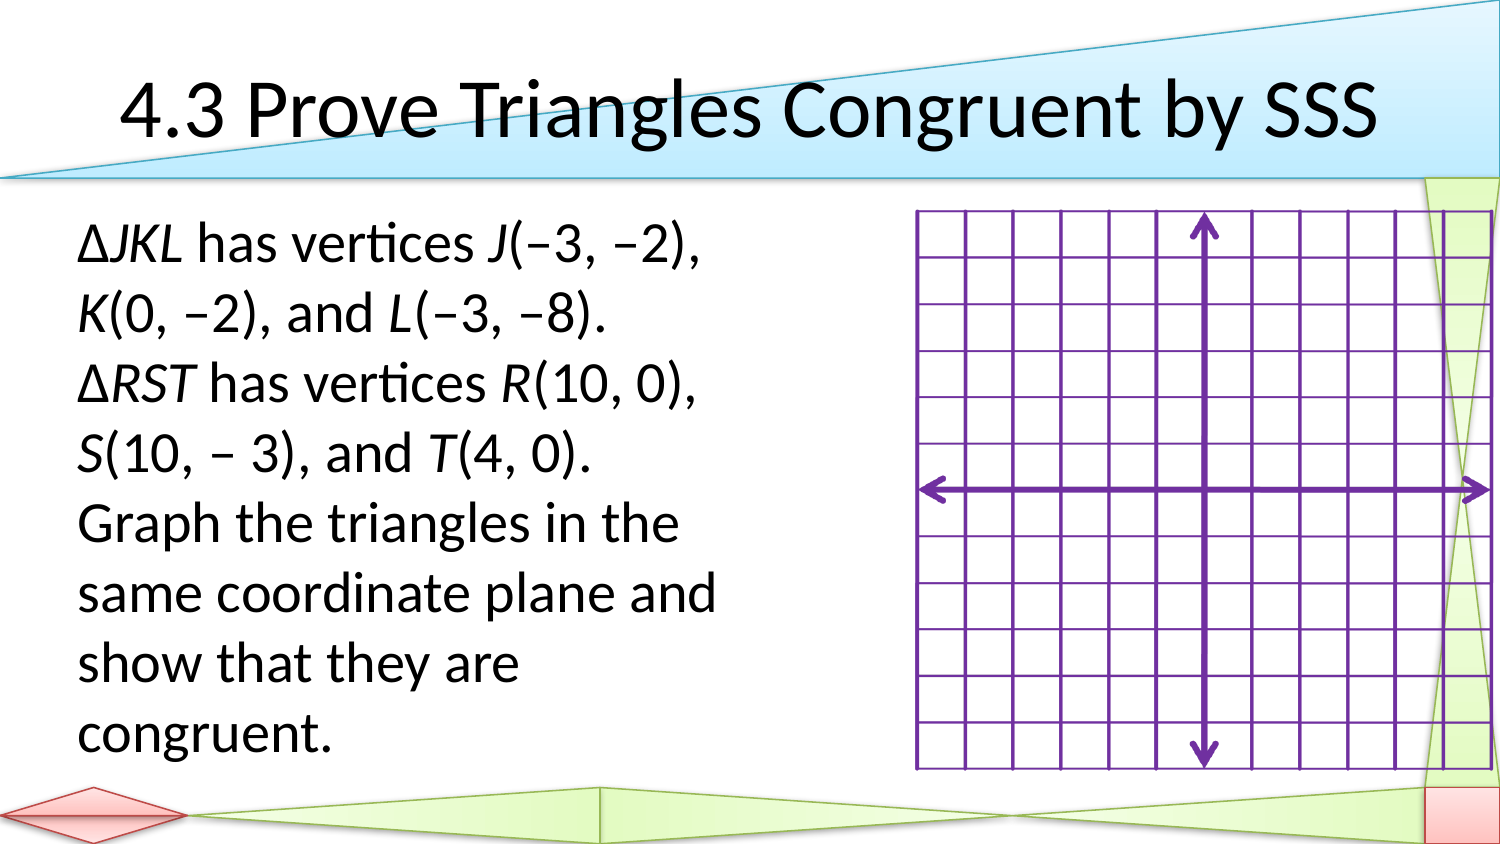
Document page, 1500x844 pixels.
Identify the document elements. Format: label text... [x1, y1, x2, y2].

title 4.3 Prove Triangles Congruent by SSS [75, 33, 1425, 175]
picture [887, 182, 1500, 798]
list ΔJKL has vertices J(–3, –2), K(0, –2), and L(–3, –8). ΔRST has vertices R(10, 0), S(10, – 3), and T(4, 0). Graph the triangles in the same coordinate plane and show that they are congruent. [62, 196, 738, 754]
